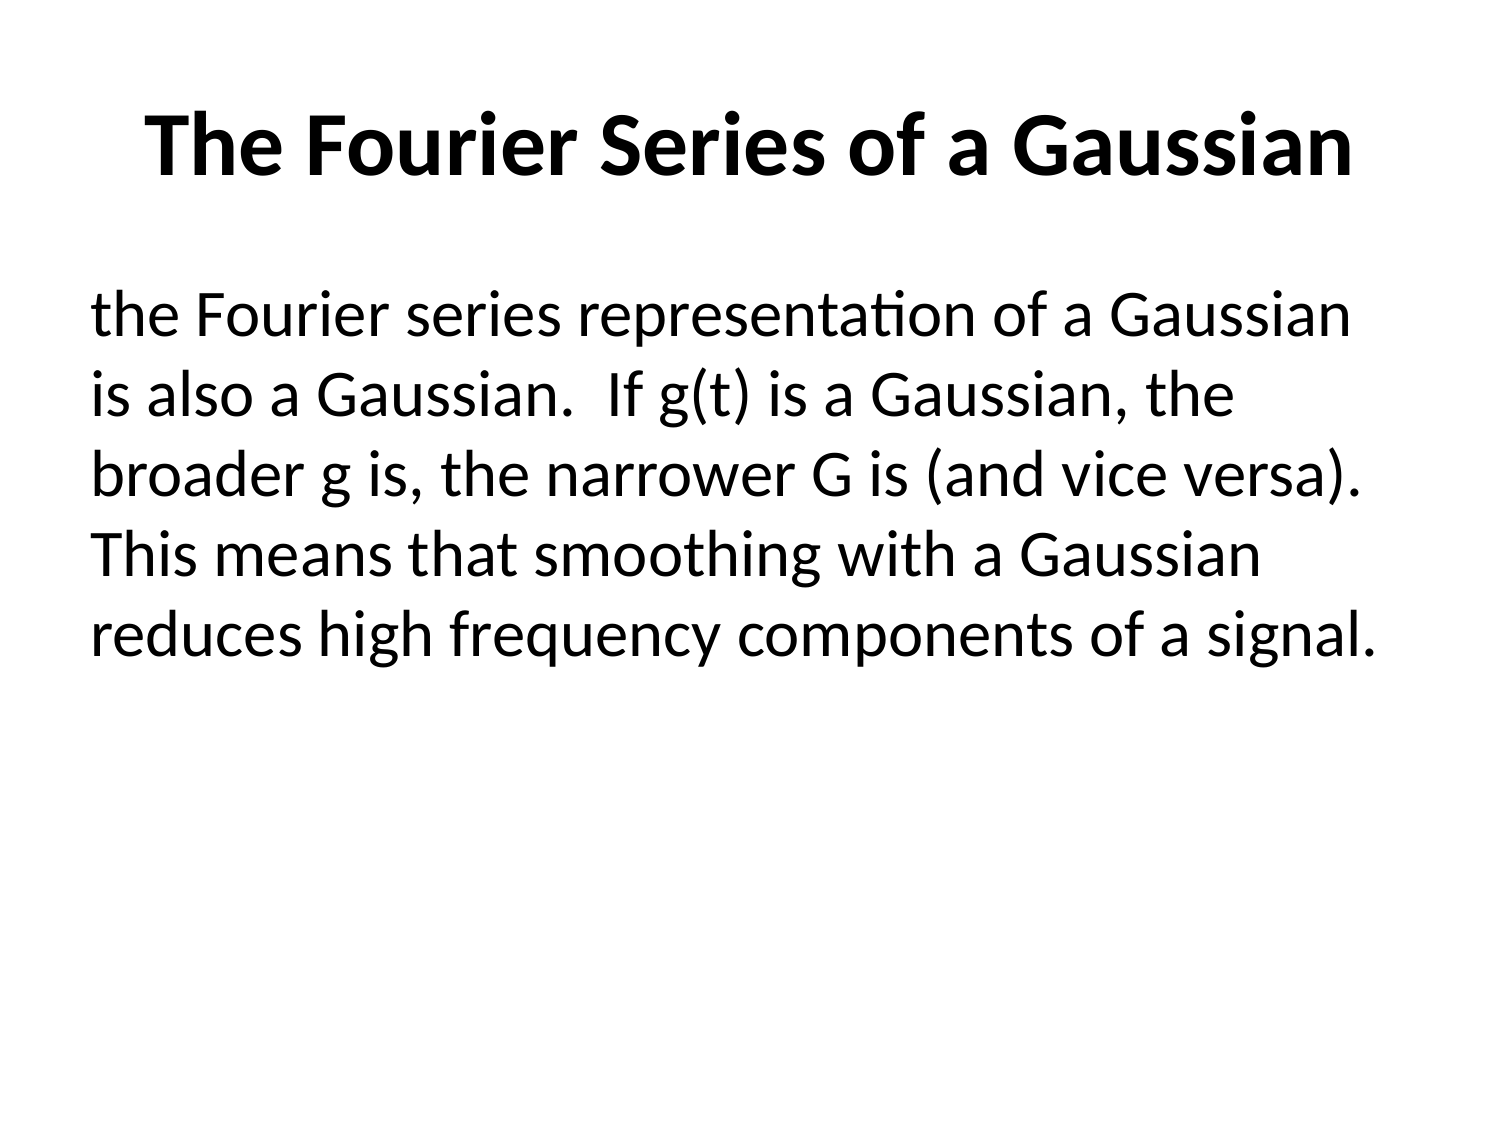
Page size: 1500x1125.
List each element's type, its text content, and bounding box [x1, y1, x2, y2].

list the Fourier series representation of a Gaussian is also a Gaussian. If g(t) is a Gaussian, the broader g is, the narrower G is (and vice versa). This means that smoothing with a Gaussian reduces high frequency components of a signal. [75, 262, 1425, 1005]
title The Fourier Series of a Gaussian [75, 45, 1425, 233]
